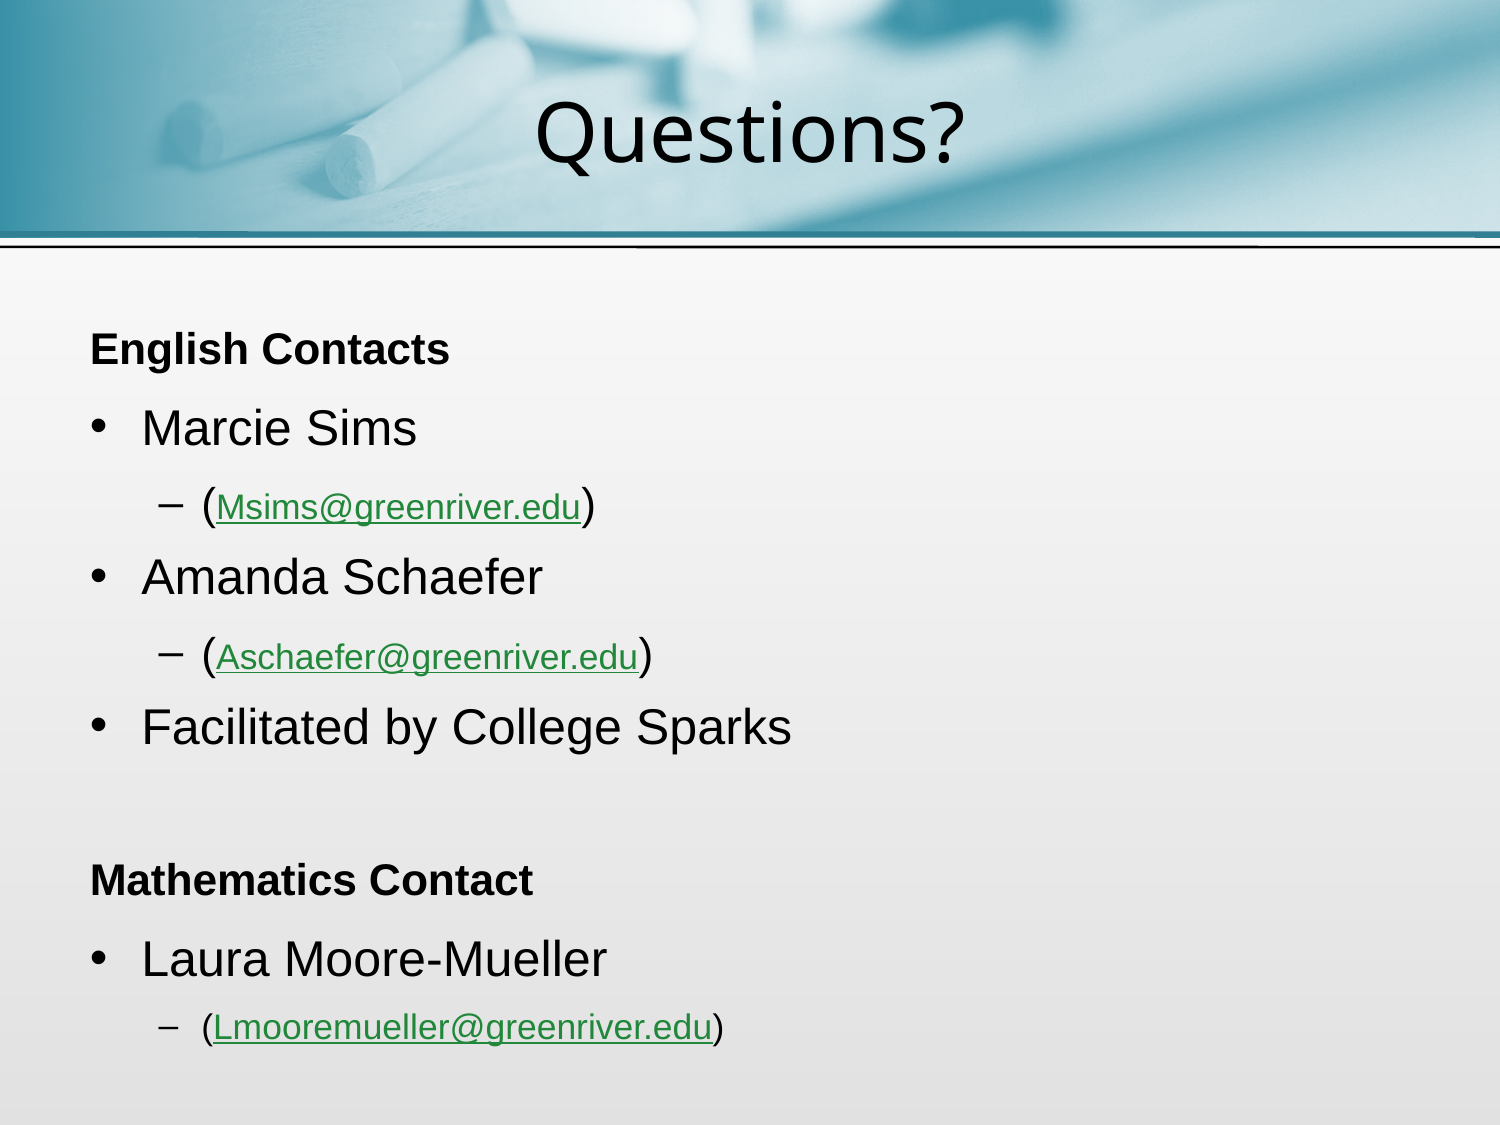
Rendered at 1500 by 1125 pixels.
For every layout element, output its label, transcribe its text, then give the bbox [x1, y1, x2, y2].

title Questions? [75, 24, 1425, 233]
list English Contacts Marcie Sims (Msims@greenriver.edu) Amanda Schaefer (Aschaefer@greenriver.edu) Facilitated by College Sparks Mathematics Contact Laura Moore-Mueller (Lmooremueller@greenriver.edu) [75, 312, 1438, 1063]
